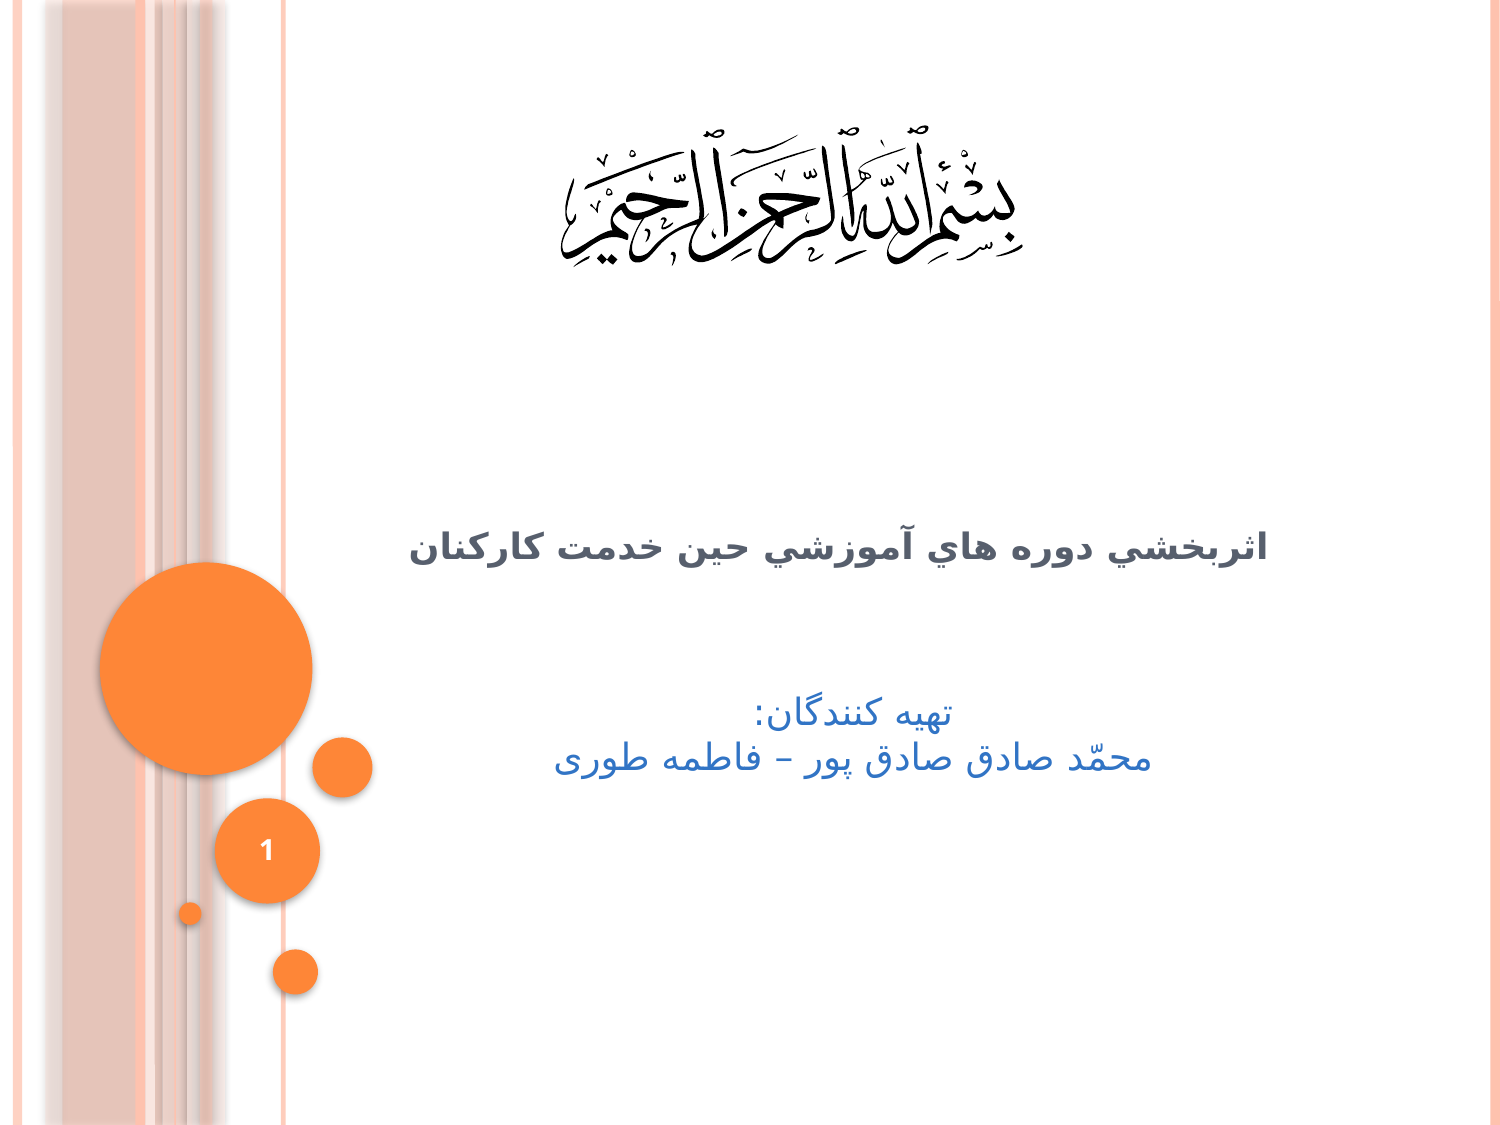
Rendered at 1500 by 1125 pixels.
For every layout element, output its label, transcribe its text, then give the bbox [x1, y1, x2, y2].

title اثربخشي دوره هاي آموزشي حين خدمت كاركنان [194, 385, 1470, 705]
slide_number 1 [217, 808, 318, 894]
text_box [560, 124, 1024, 268]
text_box تهیه کنندگان: محمّد صادق صادق پور – فاطمه طوری [478, 680, 1229, 786]
